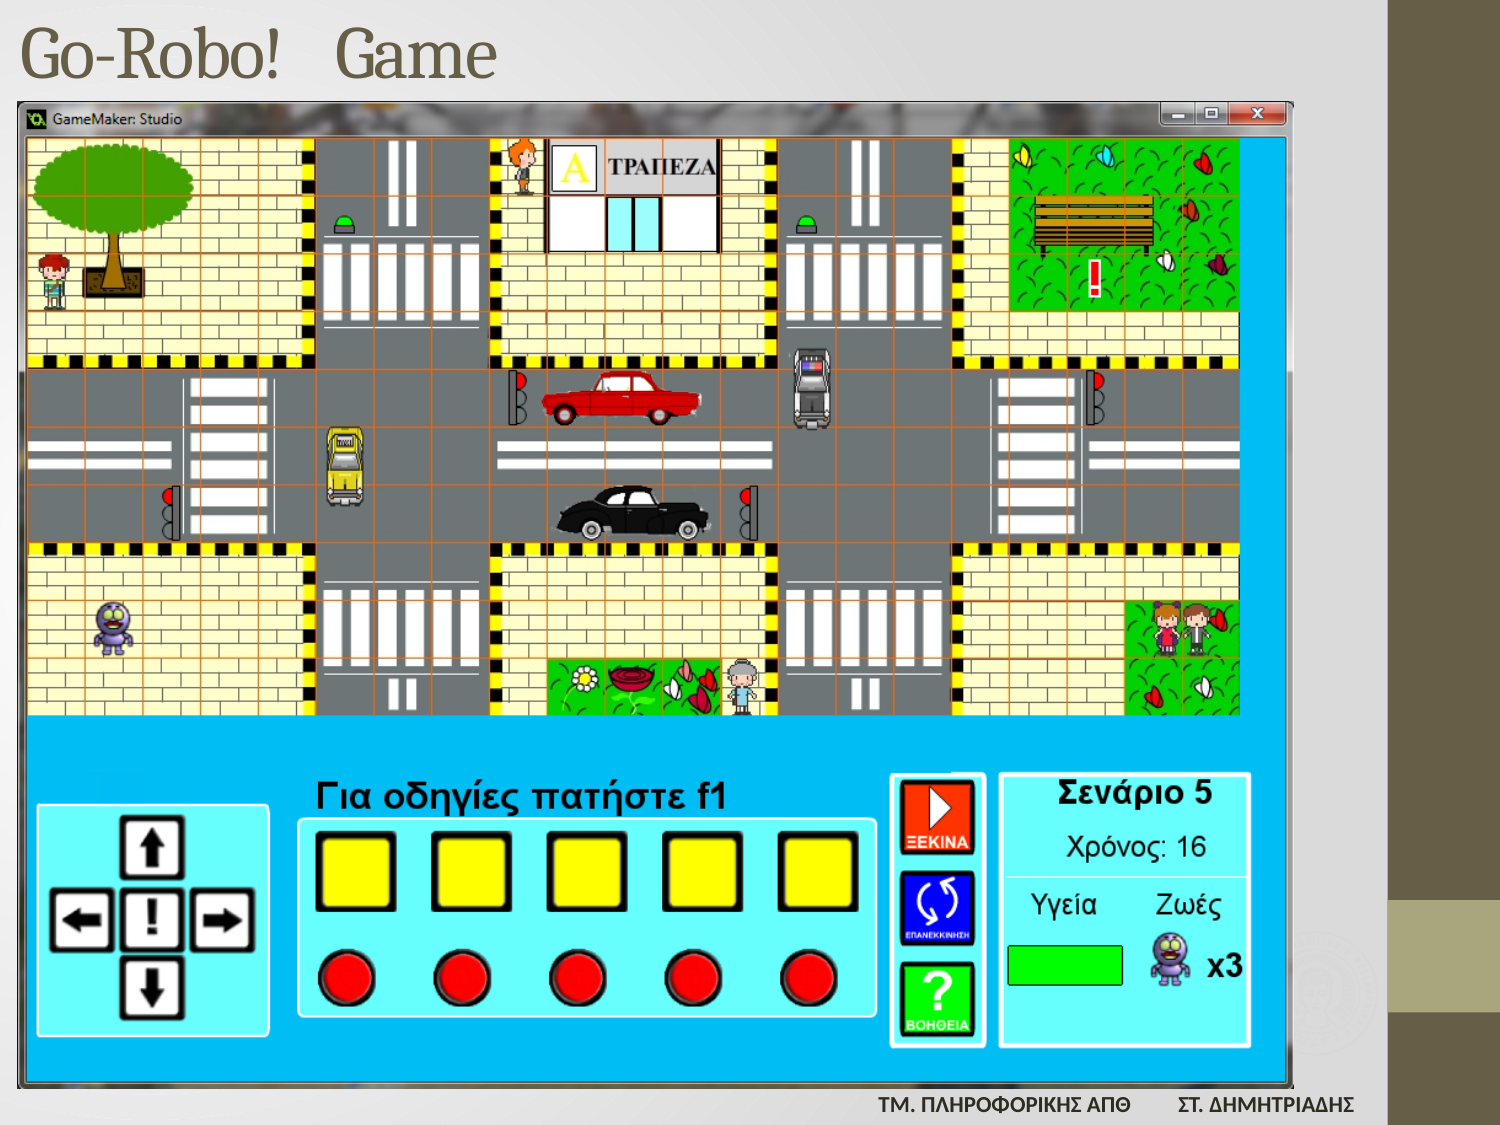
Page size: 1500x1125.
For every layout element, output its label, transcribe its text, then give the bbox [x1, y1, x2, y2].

title Go-Robo! Game [5, 7, 1370, 90]
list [17, 101, 1294, 1090]
